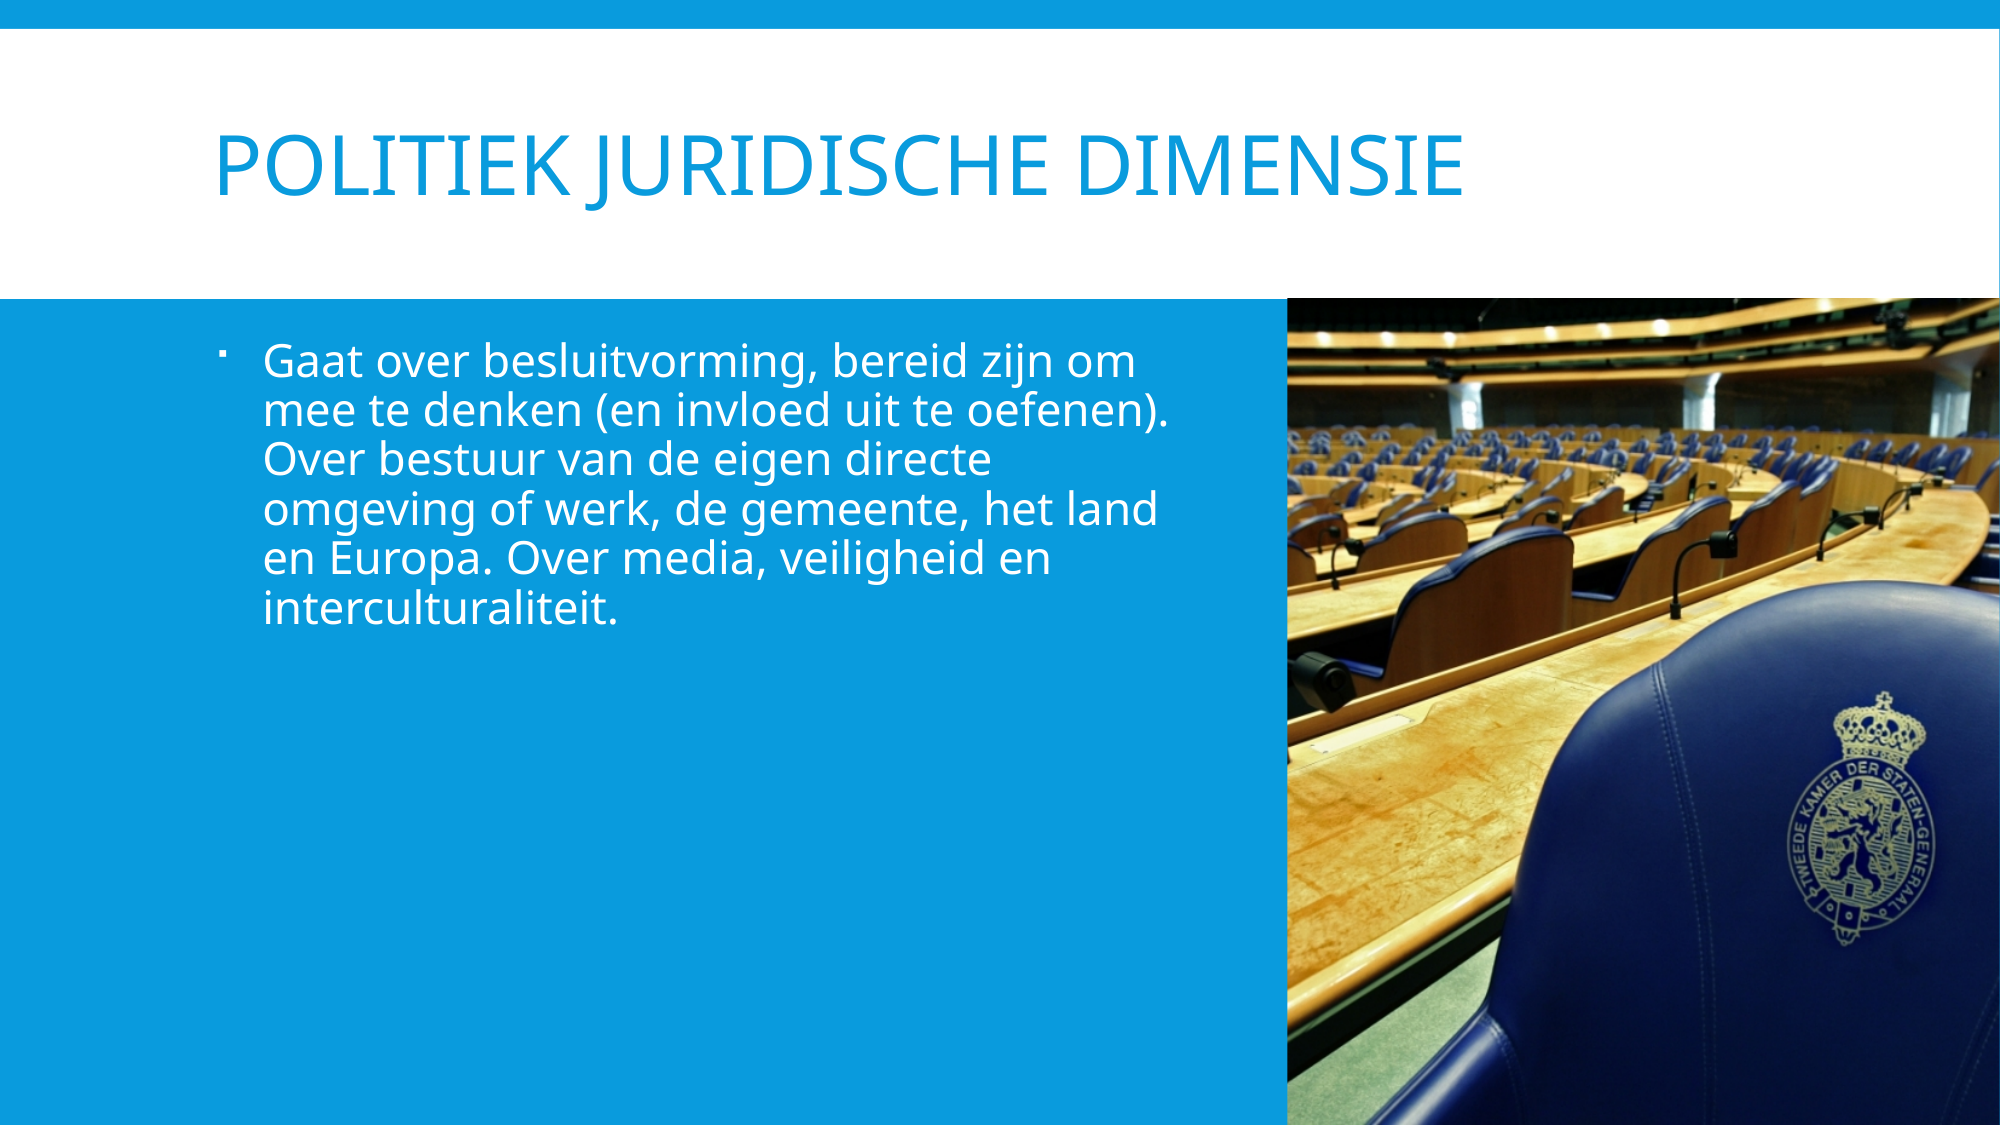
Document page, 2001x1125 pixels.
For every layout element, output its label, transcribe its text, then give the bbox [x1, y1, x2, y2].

title Politiek juridische dimensie [197, 46, 1803, 295]
list Gaat over besluitvorming, bereid zijn om mee te denken (en invloed uit te oefenen). Over bestuur van de eigen directe omgeving of werk, de gemeente, het land en Europa. Over media, veiligheid en interculturaliteit. [197, 329, 1225, 1020]
picture [1288, 298, 2000, 1125]
